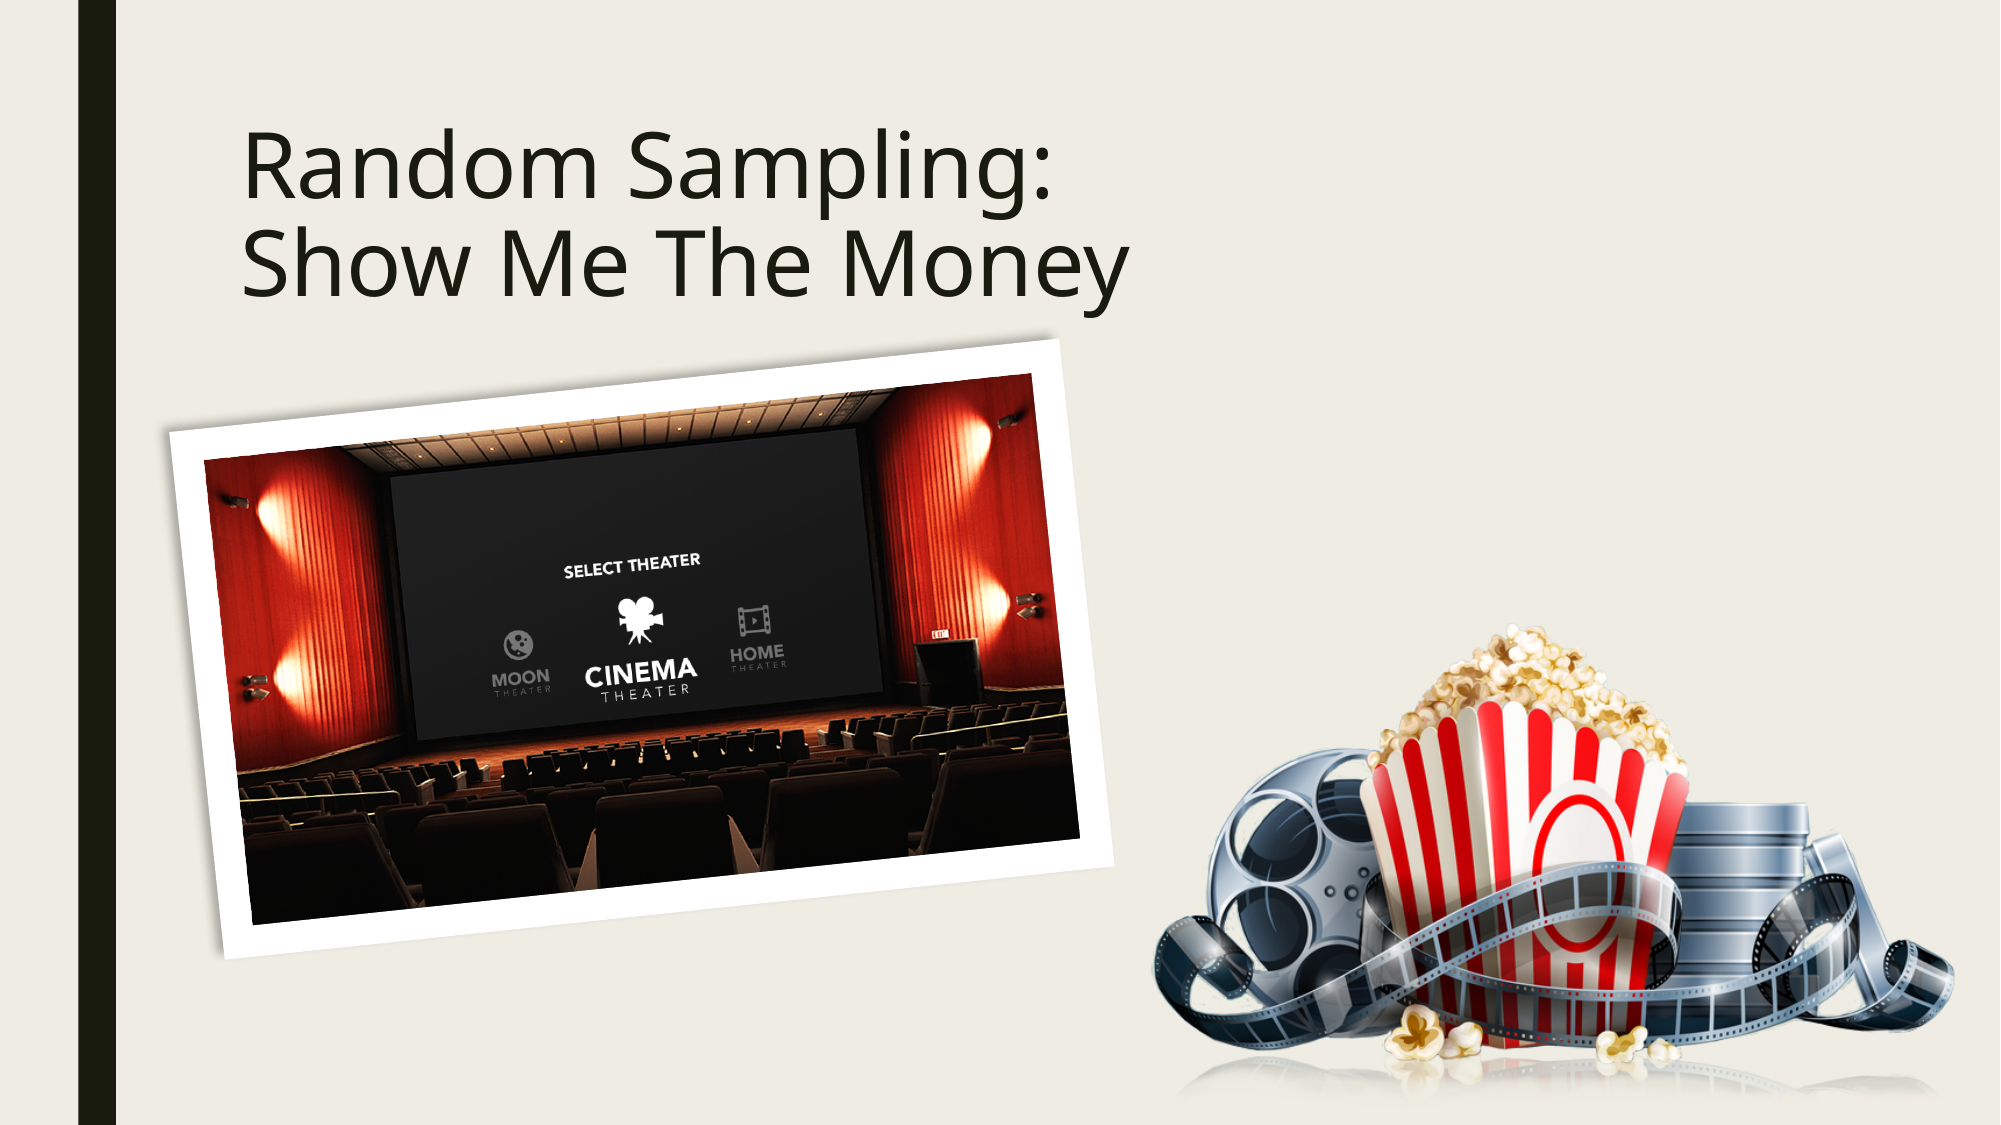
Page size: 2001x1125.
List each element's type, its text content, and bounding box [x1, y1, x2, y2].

title Random Sampling: Show Me The Money [225, 112, 1892, 357]
picture [205, 373, 1080, 925]
picture [1140, 600, 1973, 1125]
